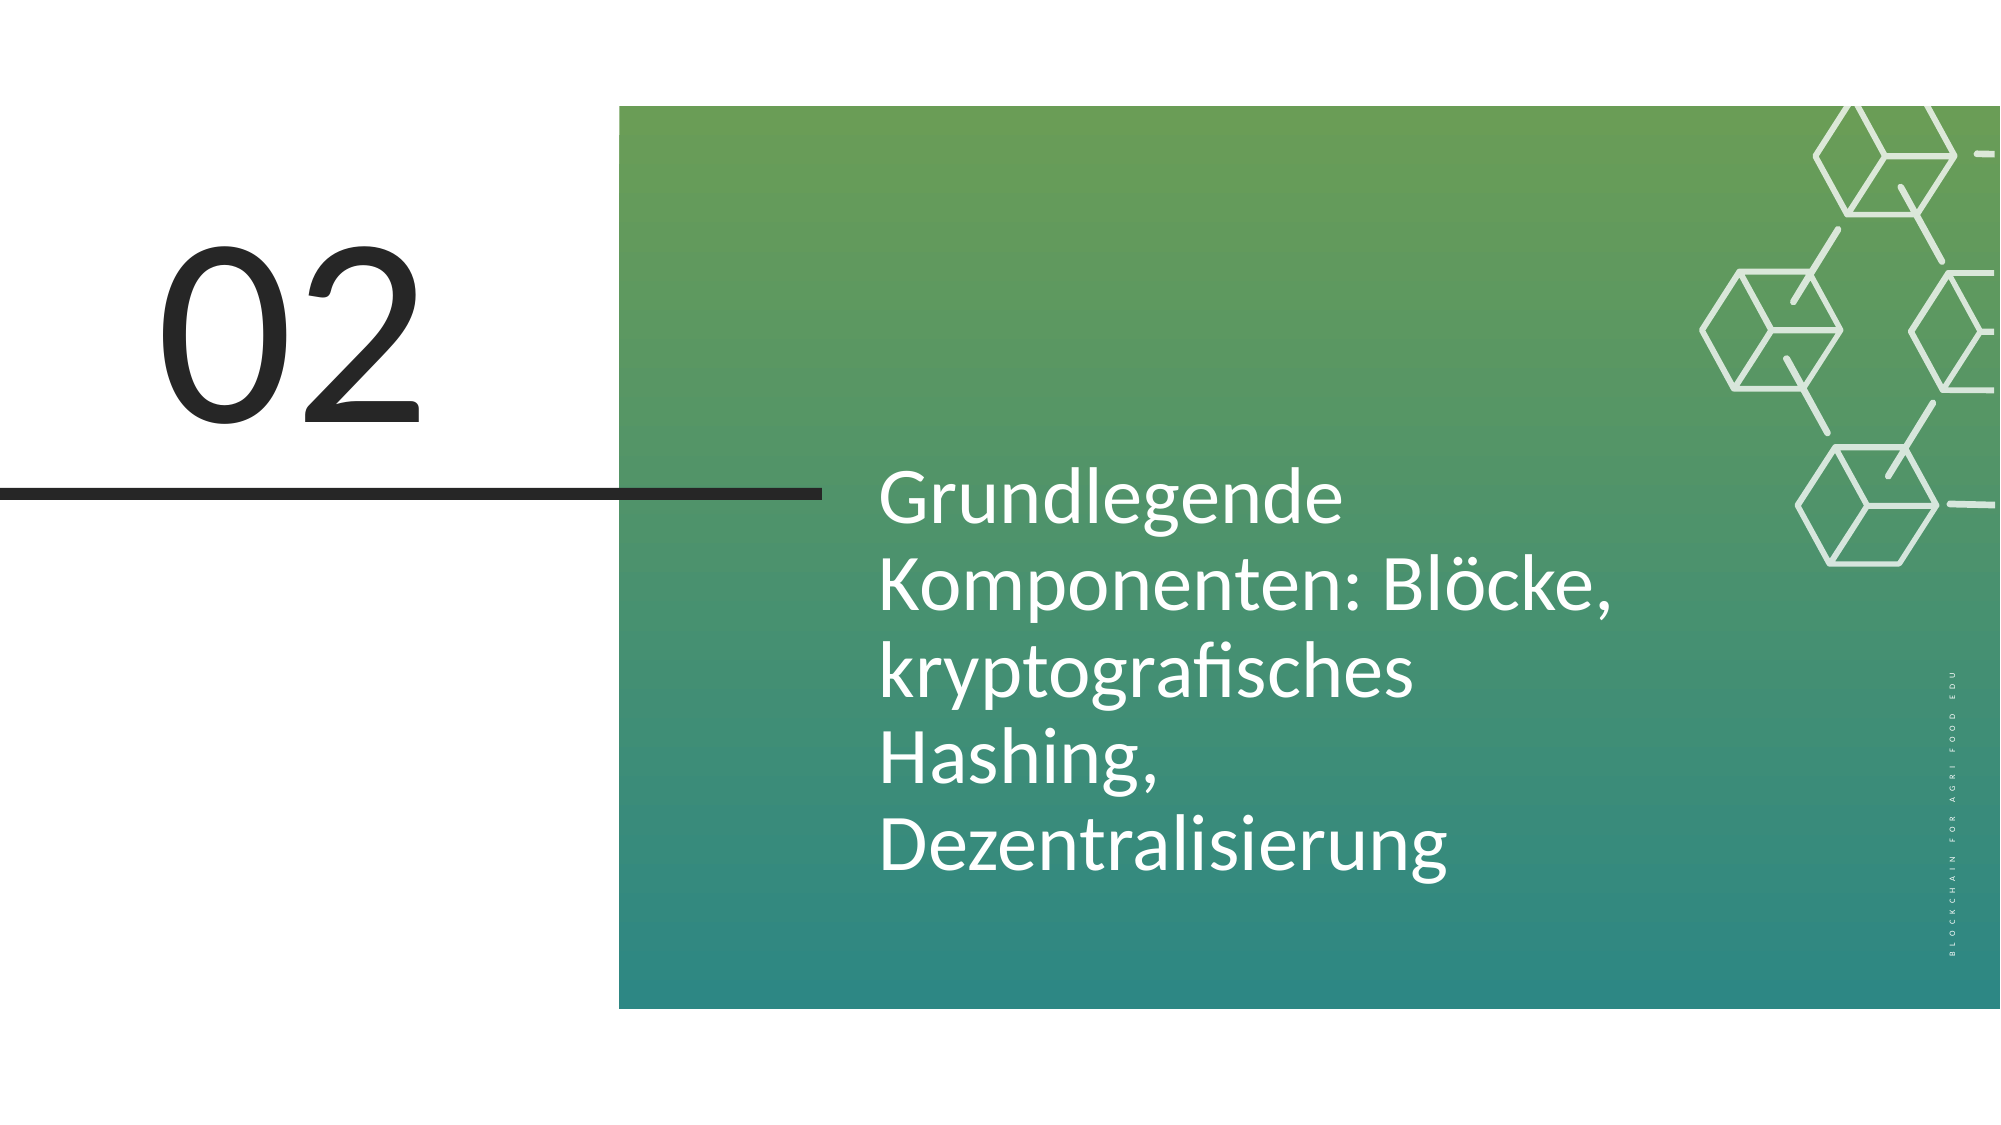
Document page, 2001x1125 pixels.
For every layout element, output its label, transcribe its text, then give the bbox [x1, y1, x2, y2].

list Grundlegende Komponenten: Blöcke, kryptografisches Hashing, Dezentralisierung [864, 446, 1709, 899]
list 02 [141, 180, 481, 277]
